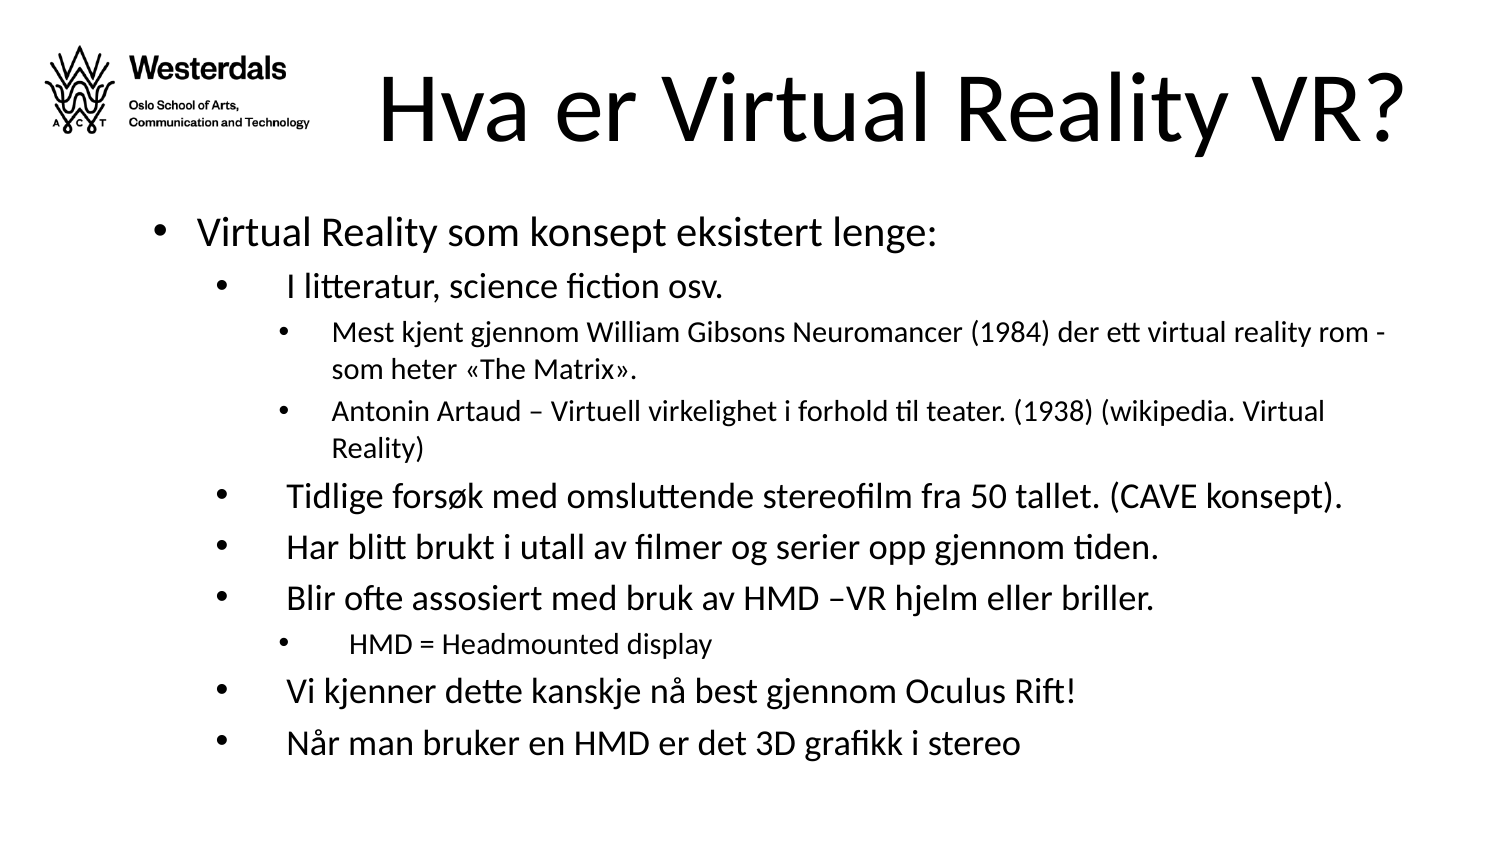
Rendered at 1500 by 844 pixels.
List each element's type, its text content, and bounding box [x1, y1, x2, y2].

text_box Hva er Virtual Reality VR? [74, 33, 1425, 175]
picture [0, 0, 327, 149]
text_box Virtual Reality som konsept eksistert lenge: I litteratur, science fiction osv. Mest kjent gjennom William Gibsons Neuromancer (1984) der ett virtual reality rom - som heter «The Matrix». Antonin Artaud – Virtuell virkelighet i forhold til teater. (1938) (wikipedia. Virtual Reality) Tidlige forsøk med omsluttende stereofilm fra 50 tallet. (CAVE konsept). Har blitt brukt i utall av filmer og serier opp gjennom tiden. Blir ofte assosiert med bruk av HMD –VR hjelm eller briller. HMD = Headmounted display Vi kjenner dette kanskje nå best gjennom Oculus Rift! Når man bruker en HMD er det 3D grafikk i stereo [74, 196, 1425, 777]
